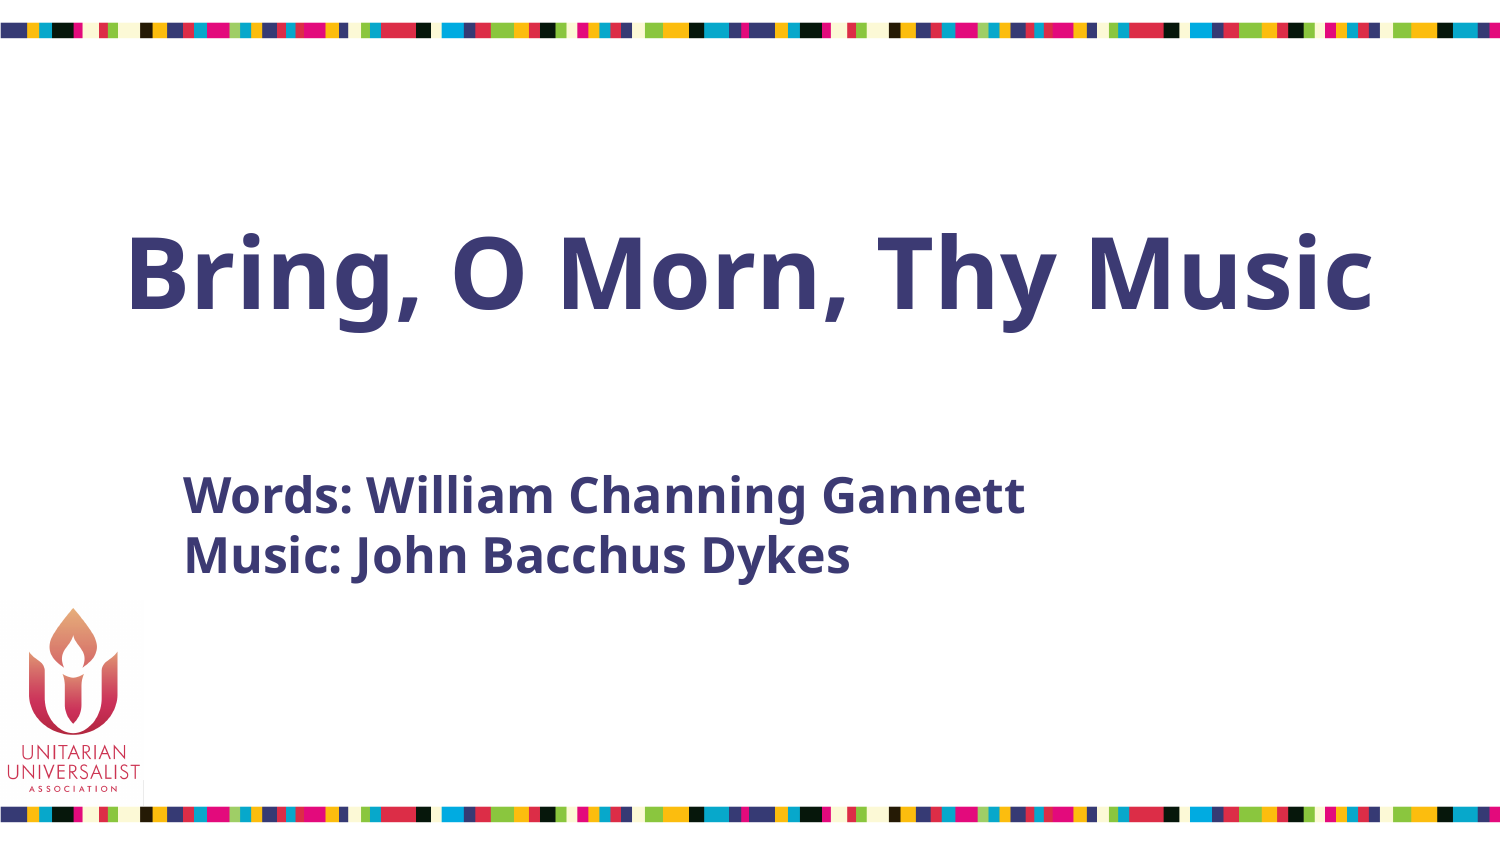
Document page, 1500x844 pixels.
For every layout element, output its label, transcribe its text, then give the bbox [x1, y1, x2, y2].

picture [0, 600, 1500, 824]
text_box Bring, O Morn, Thy Music [74, 75, 1425, 345]
text_box Words: William Channing Gannett Music: John Bacchus Dykes [168, 448, 1495, 659]
picture [0, 22, 1500, 40]
